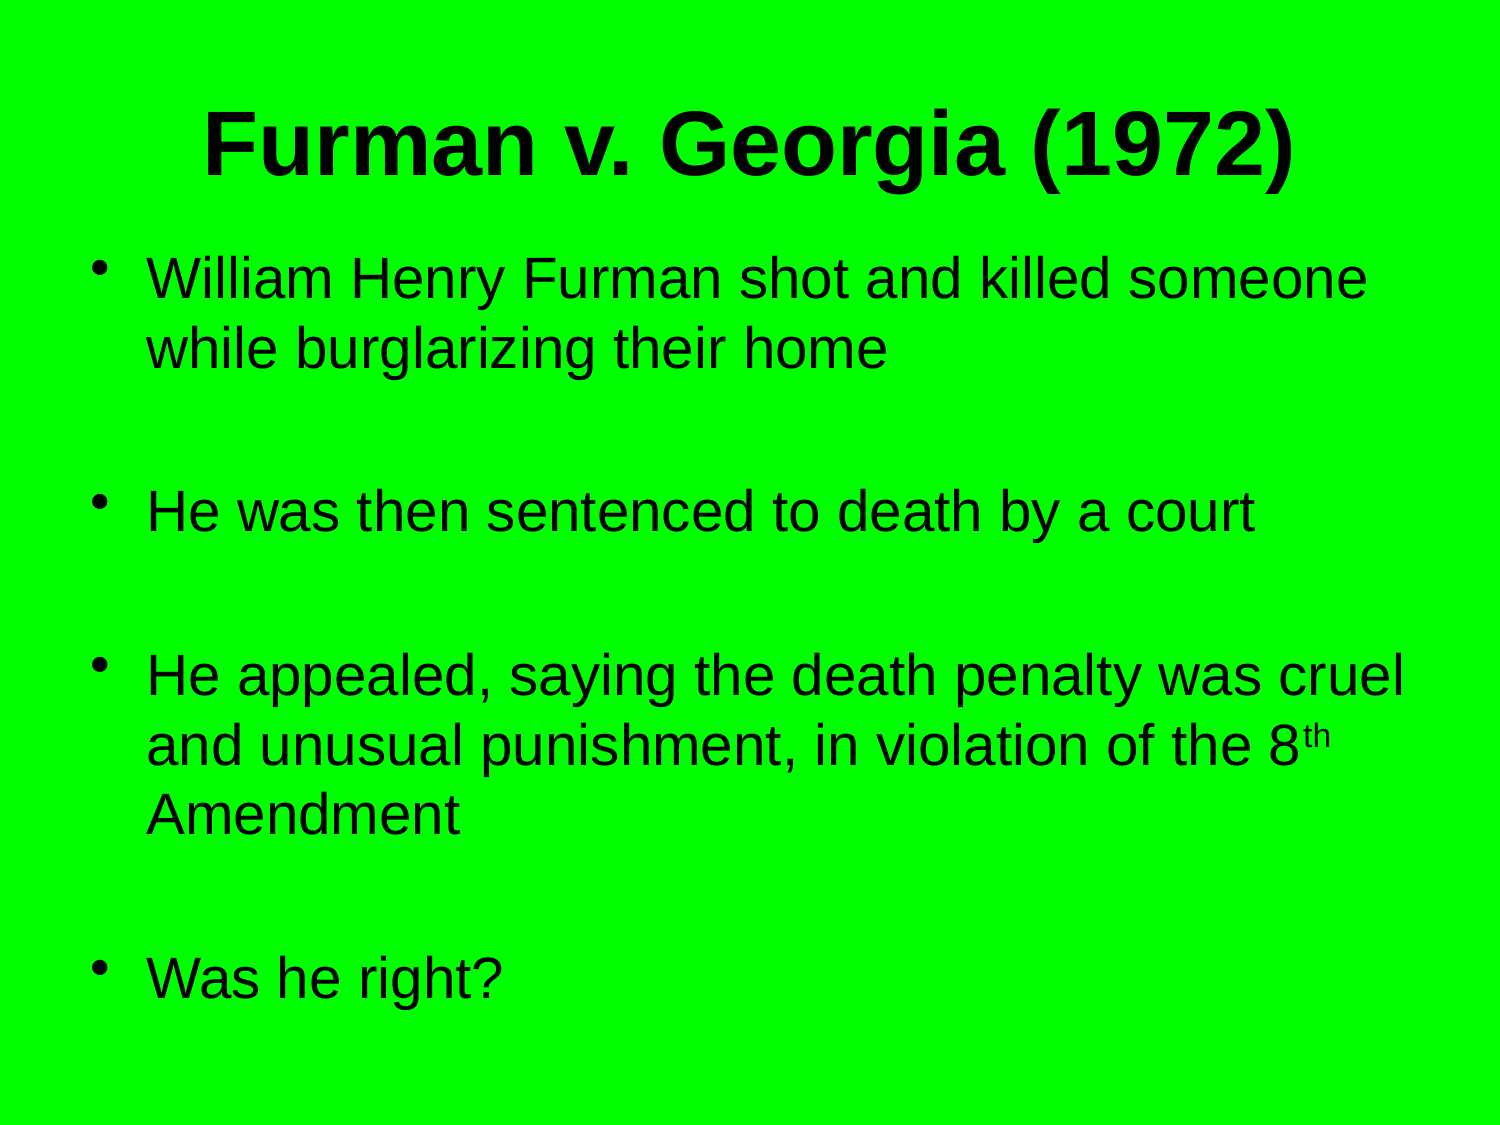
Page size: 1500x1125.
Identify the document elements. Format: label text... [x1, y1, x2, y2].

list William Henry Furman shot and killed someone while burglarizing their home He was then sentenced to death by a court He appealed, saying the death penalty was cruel and unusual punishment, in violation of the 8th Amendment Was he right? [75, 232, 1425, 1063]
title Furman v. Georgia (1972) [75, 45, 1425, 232]
